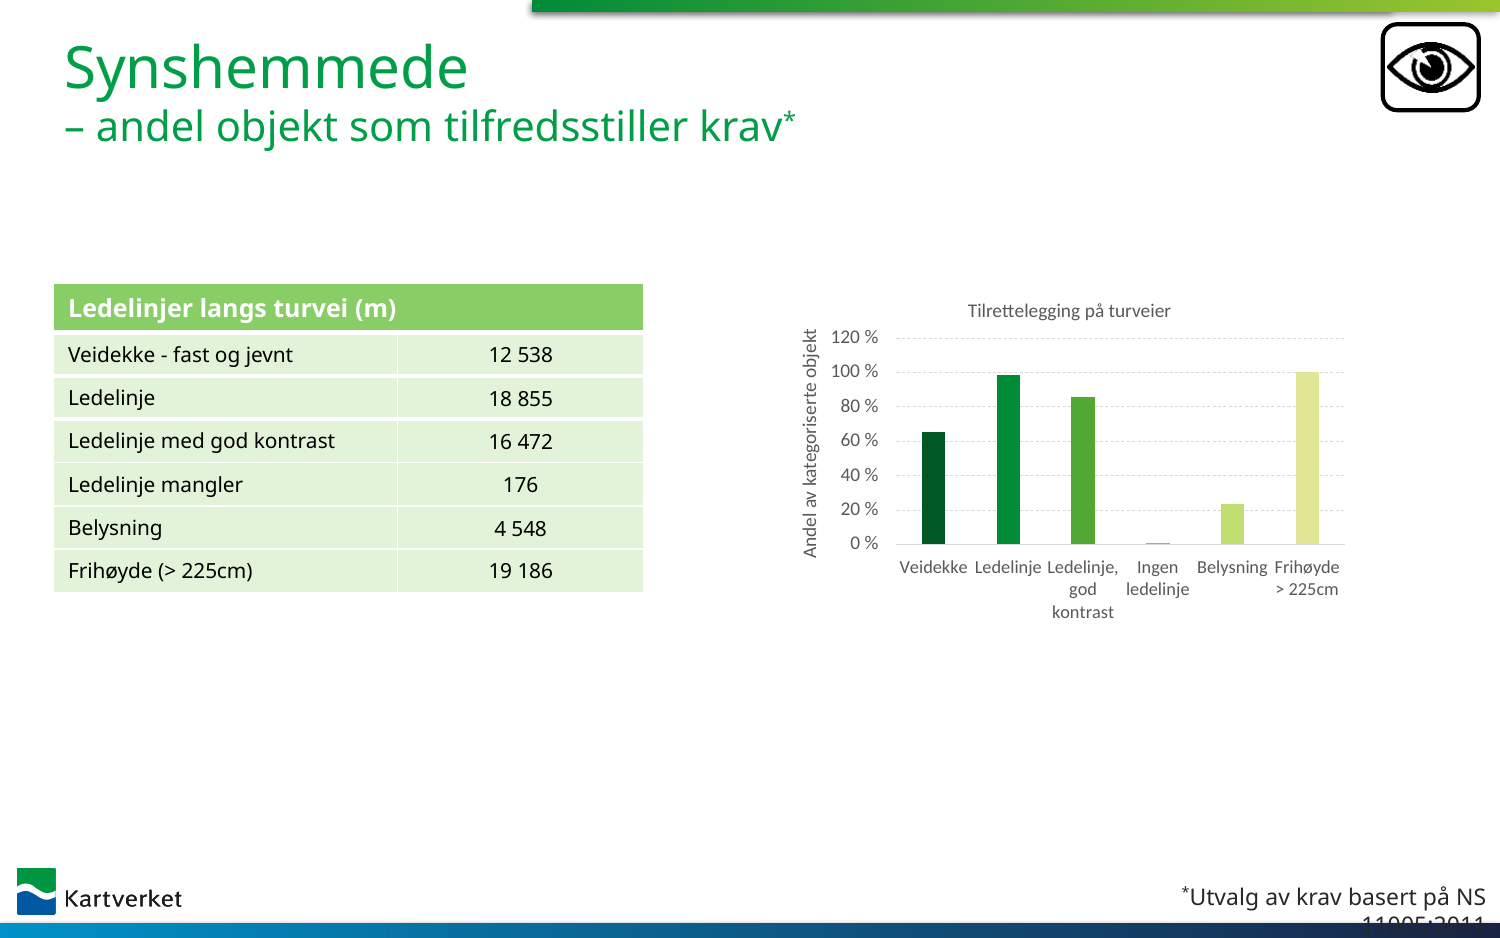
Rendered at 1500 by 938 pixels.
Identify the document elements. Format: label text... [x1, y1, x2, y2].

table_cell 16 472 [398, 421, 643, 462]
table_cell Frihøyde (> 225cm) [54, 550, 397, 592]
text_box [1382, 24, 1480, 111]
table_cell Ledelinje mangler [54, 463, 397, 505]
picture [791, 291, 1348, 630]
table_cell Belysning [54, 507, 397, 548]
text_box *Utvalg av krav basert på NS 11005:2011 [1068, 873, 1500, 938]
table_cell Veidekke - fast og jevnt [54, 335, 397, 374]
table_cell Ledelinje [54, 378, 397, 417]
table_header Ledelinjer langs turvei (m) [54, 284, 643, 330]
text_box Synshemmede – andel objekt som tilfredsstiller krav* [49, 24, 1431, 158]
table_cell 12 538 [398, 335, 643, 374]
table_cell 176 [398, 463, 643, 505]
table_cell 19 186 [398, 550, 643, 592]
table_cell 18 855 [398, 378, 643, 417]
table_cell 4 548 [398, 507, 643, 548]
table_cell Ledelinje med god kontrast [54, 421, 397, 462]
